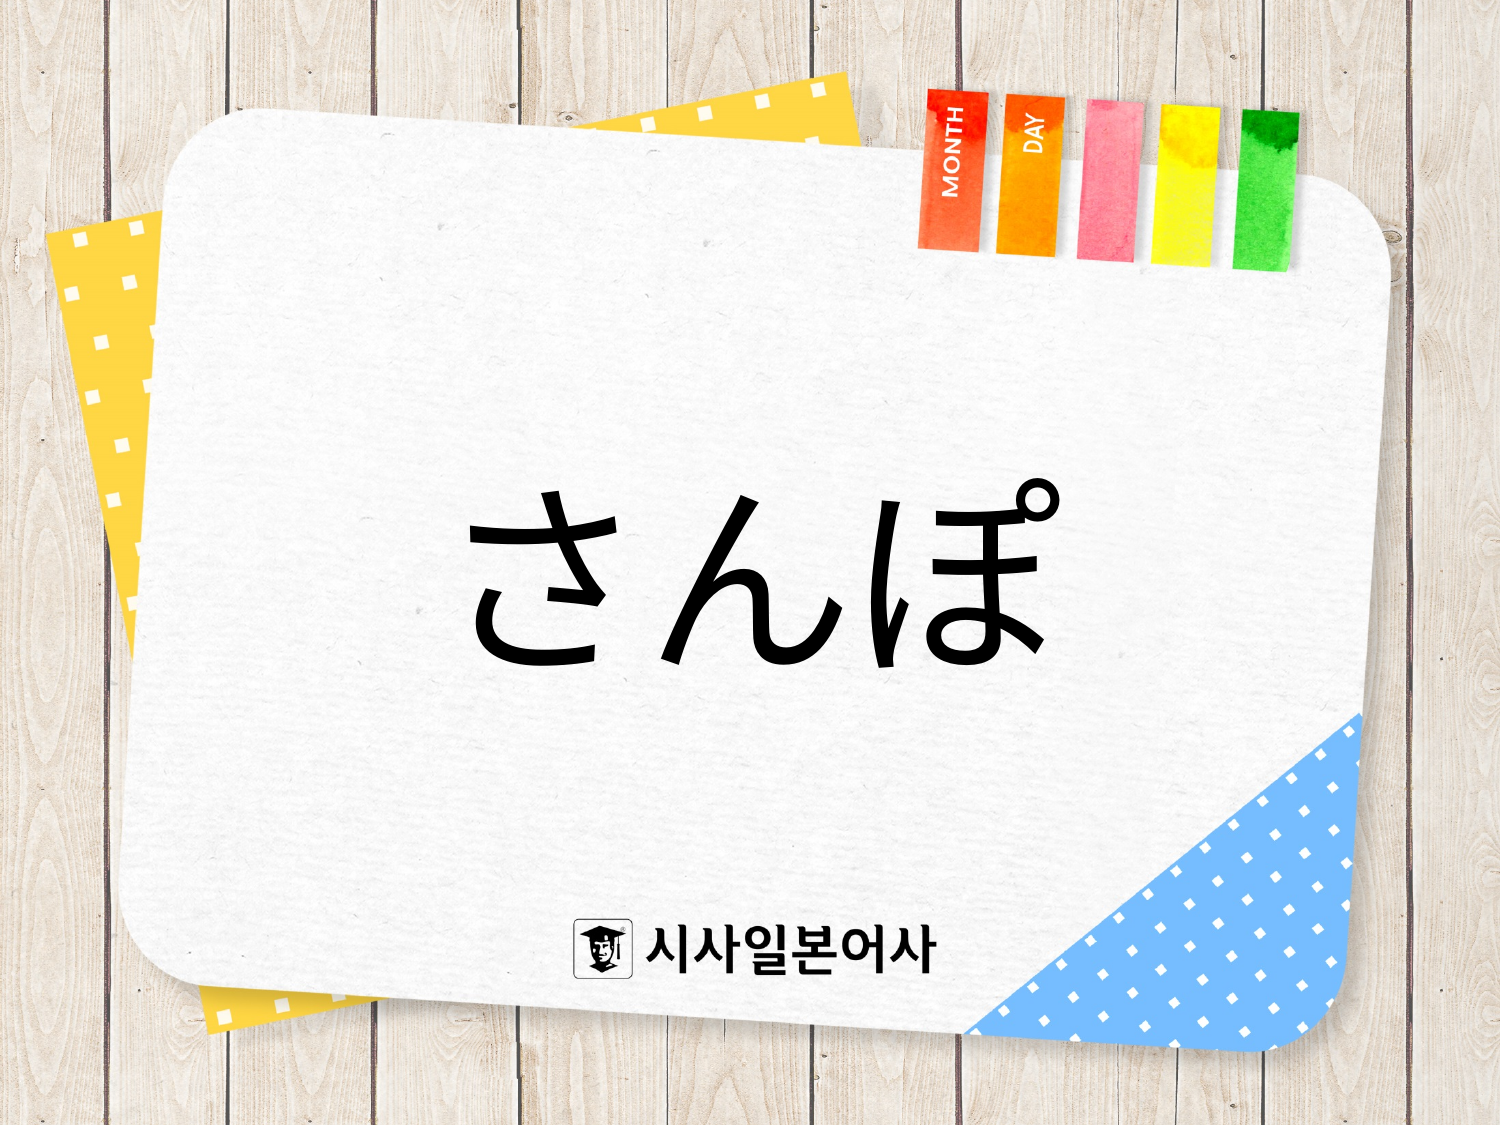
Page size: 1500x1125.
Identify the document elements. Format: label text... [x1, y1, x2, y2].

picture [0, 0, 1500, 1125]
title さんぽ [75, 338, 1425, 811]
